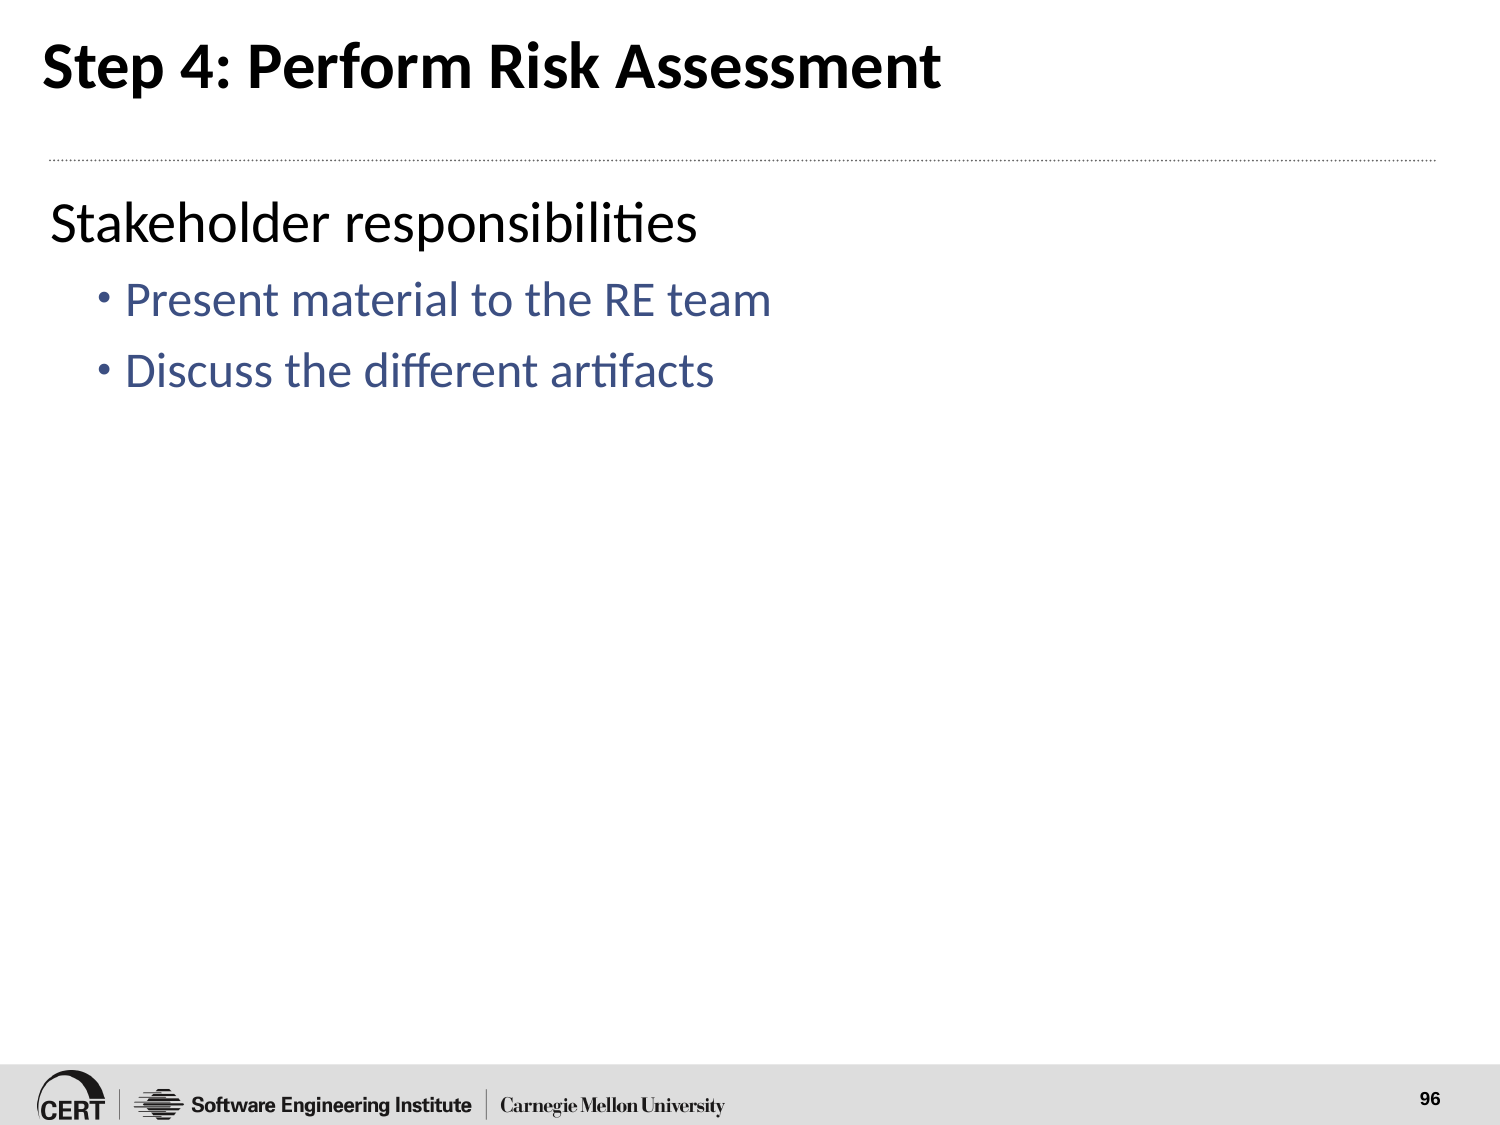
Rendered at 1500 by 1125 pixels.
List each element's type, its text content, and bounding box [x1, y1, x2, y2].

list Stakeholder responsibilities Present material to the RE team Discuss the different artifacts [49, 187, 1438, 1001]
picture [37, 1069, 725, 1122]
title Step 4: Perform Risk Assessment [42, 37, 1434, 155]
